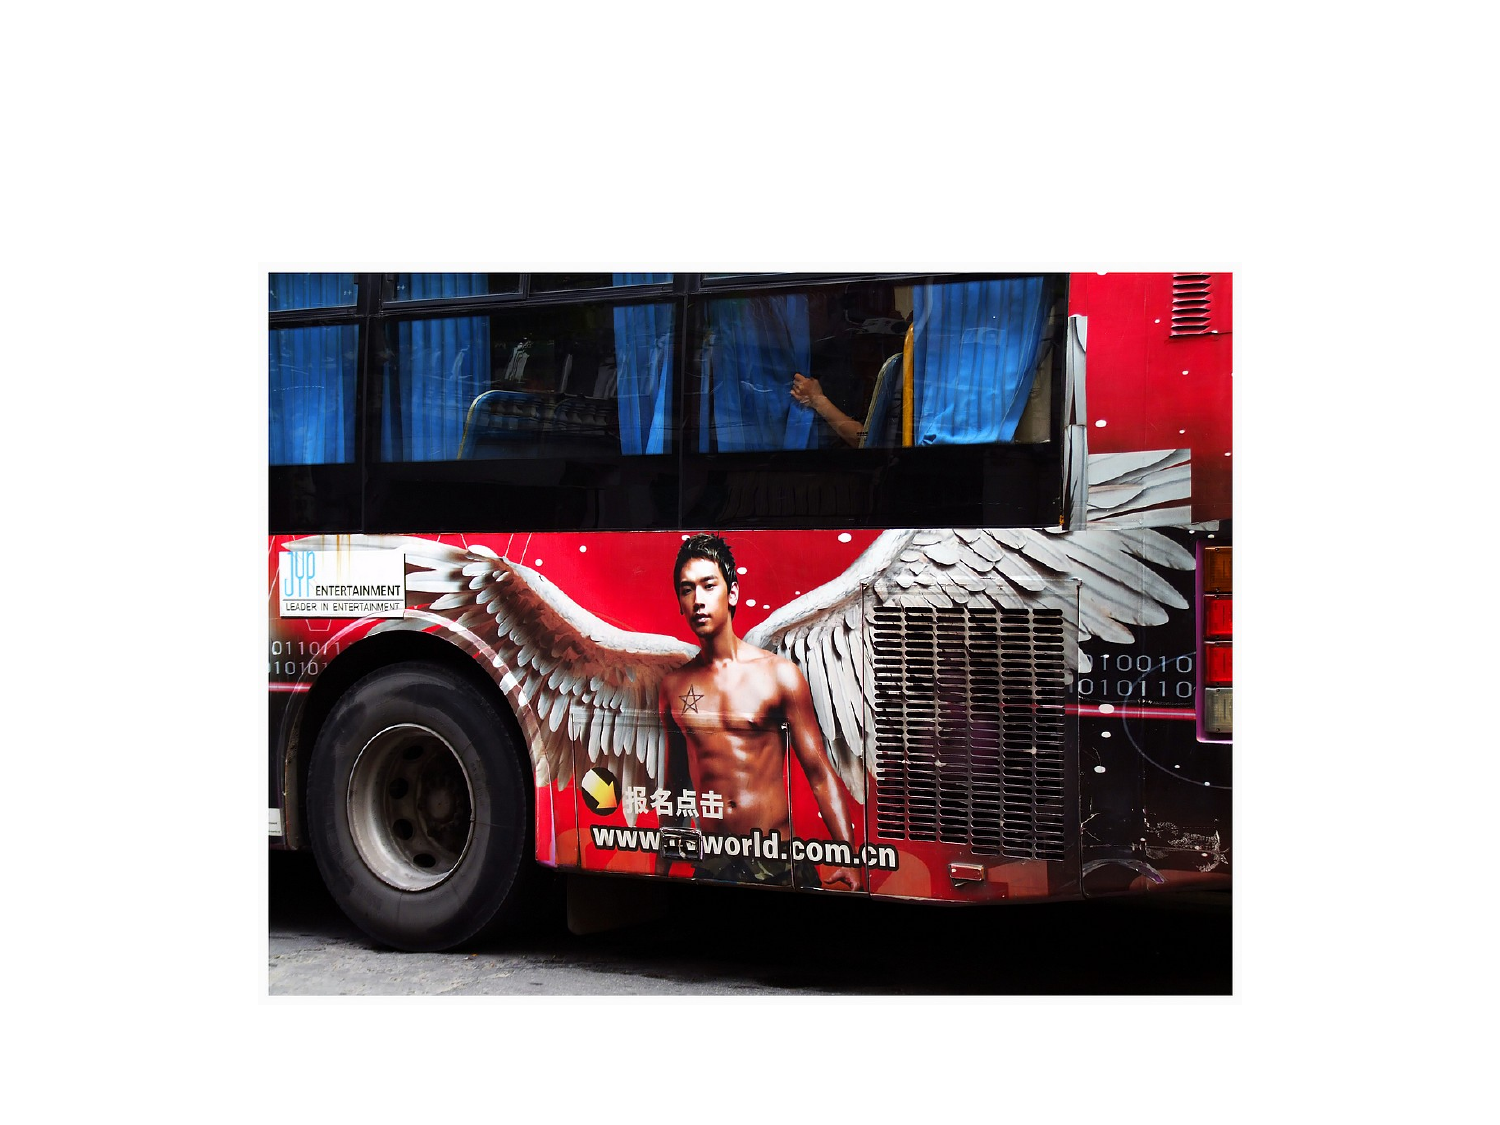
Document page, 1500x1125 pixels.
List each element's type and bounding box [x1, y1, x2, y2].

list [74, 262, 1426, 1006]
